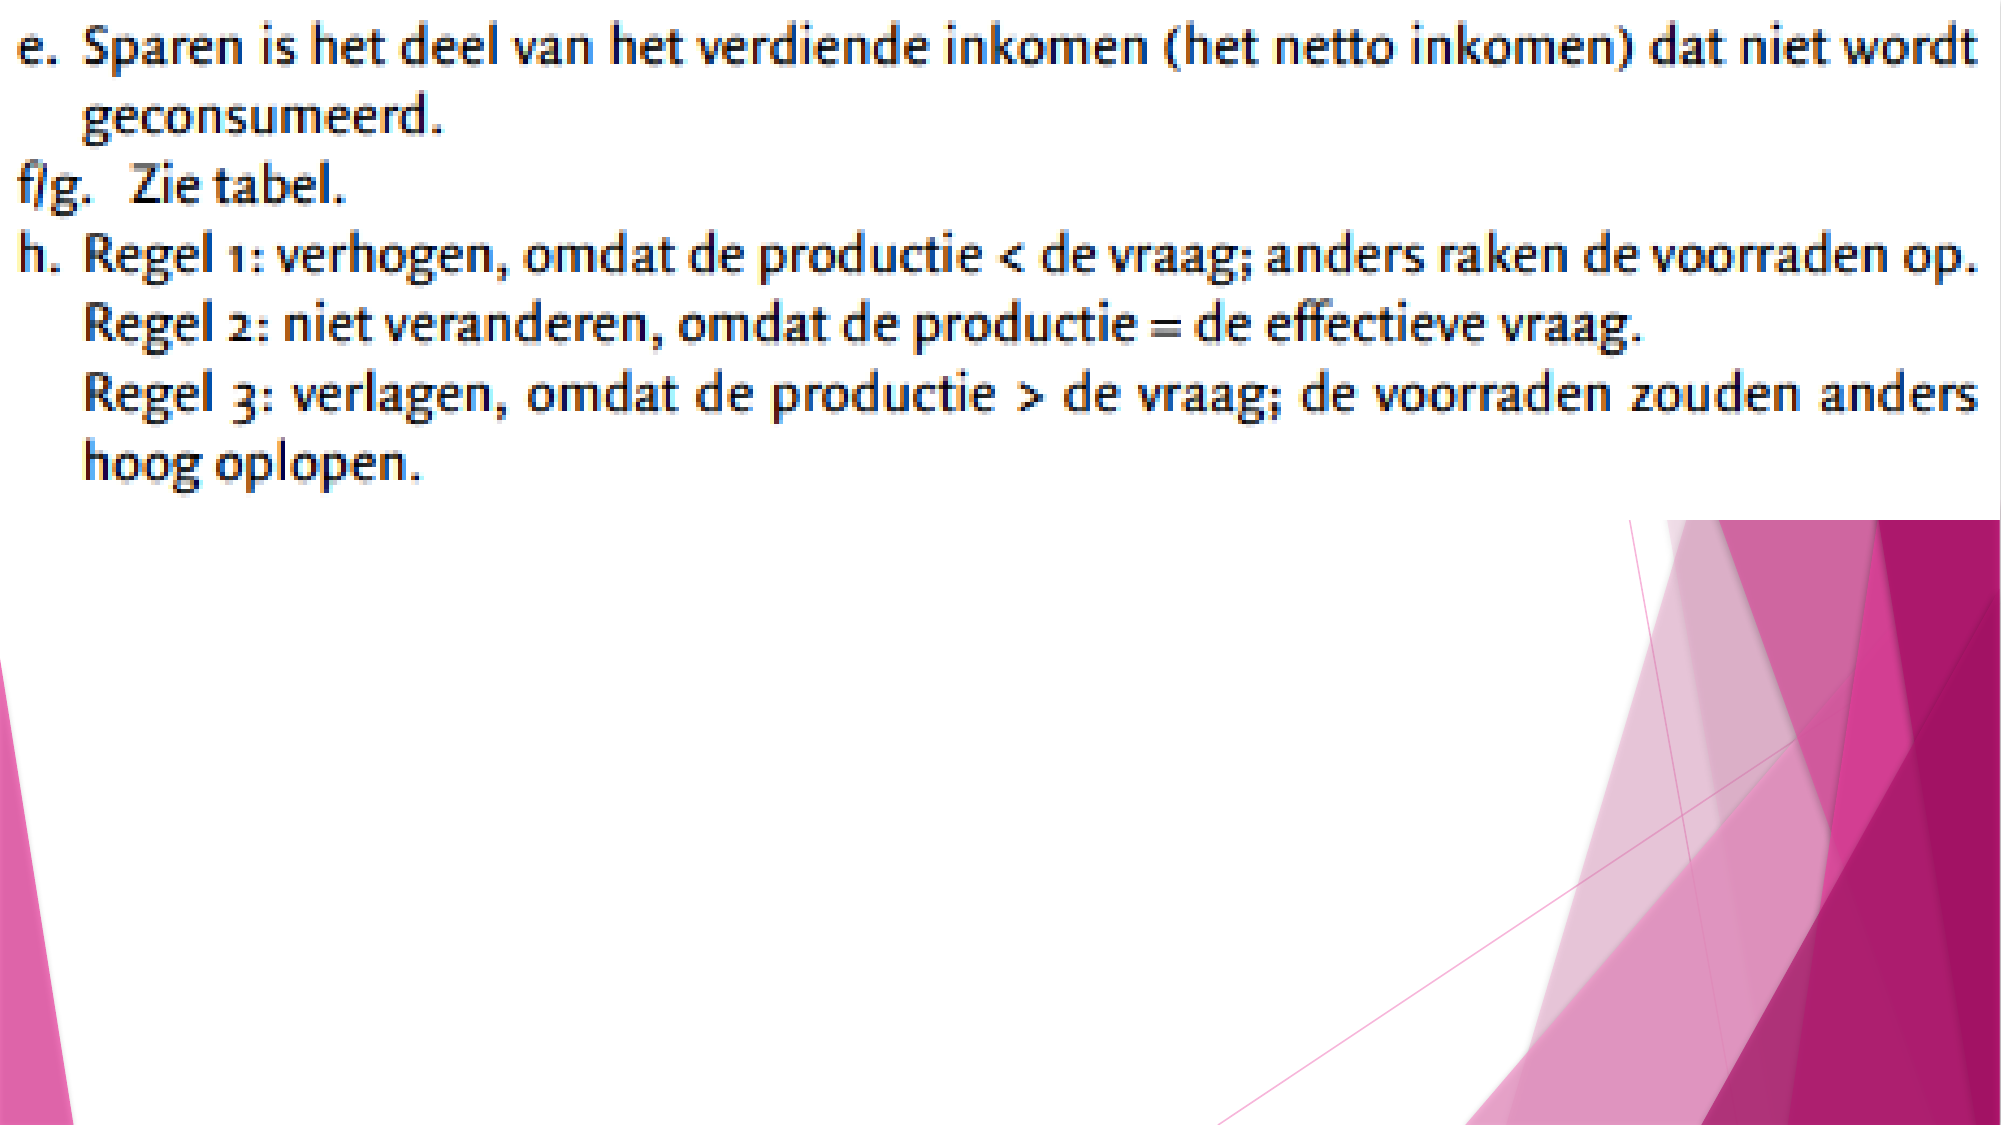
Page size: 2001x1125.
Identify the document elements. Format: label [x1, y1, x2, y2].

picture [0, 0, 2000, 520]
